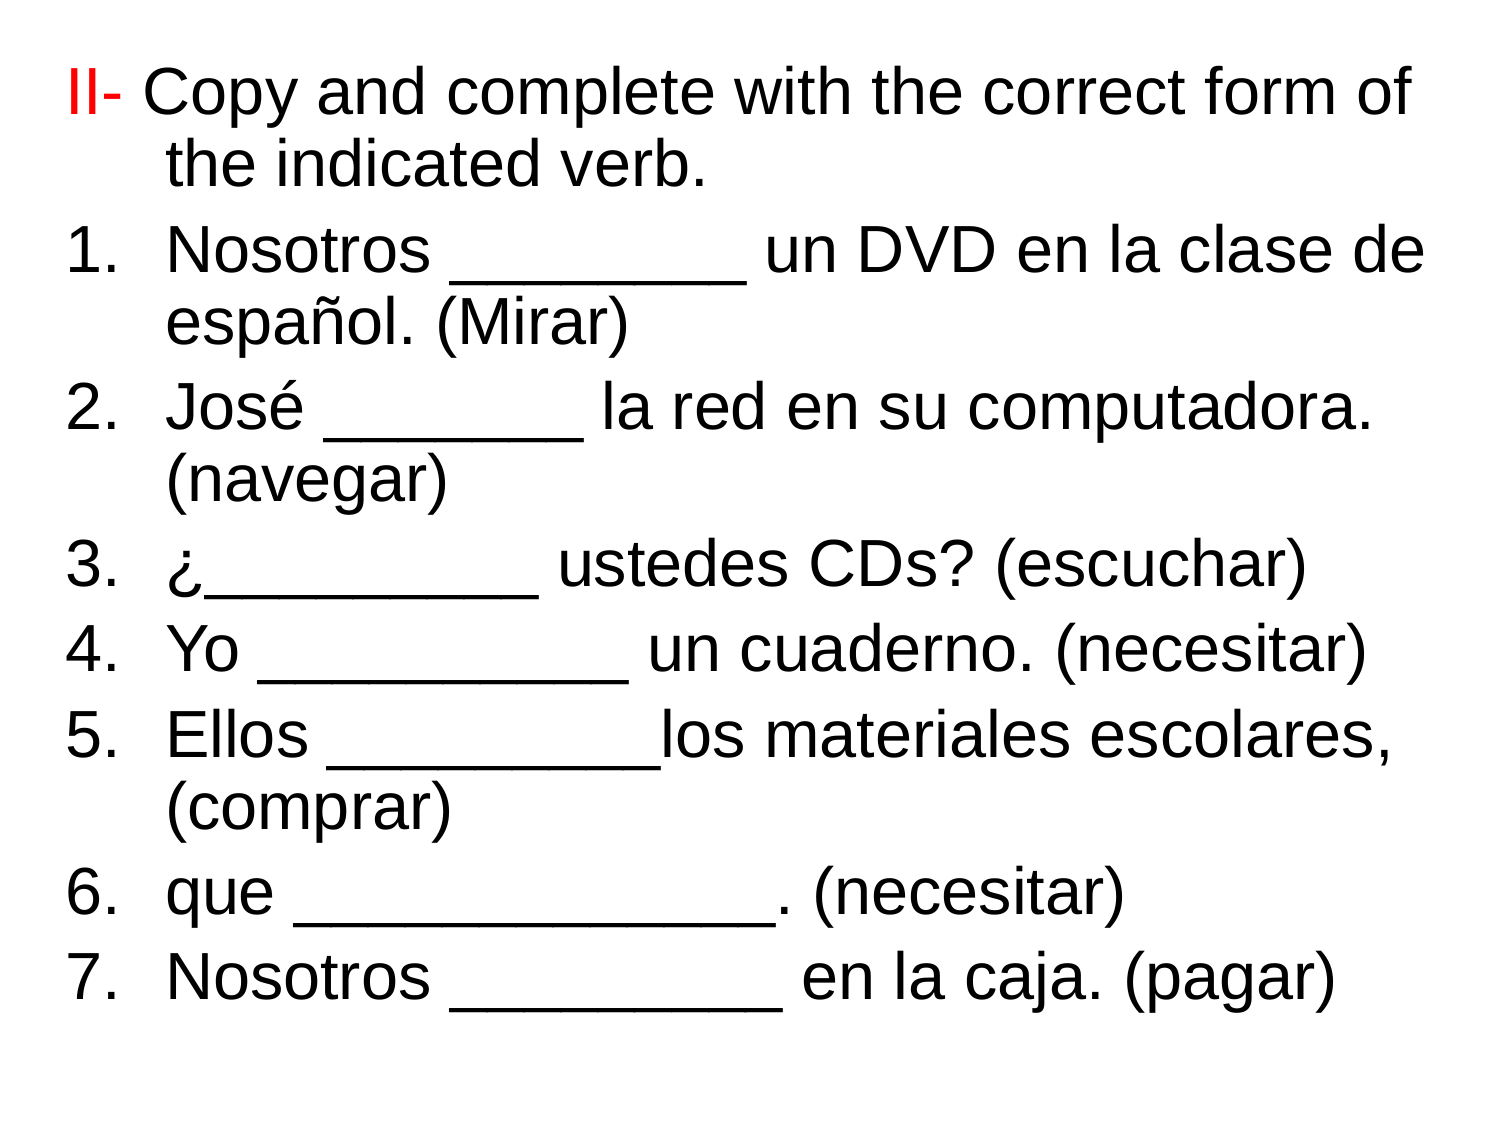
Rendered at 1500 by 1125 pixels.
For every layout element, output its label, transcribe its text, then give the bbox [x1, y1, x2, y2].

text_box II- Copy and complete with the correct form of the indicated verb. Nosotros ________ un DVD en la clase de español. (Mirar) José _______ la red en su computadora. (navegar) ¿_________ ustedes CDs? (escuchar) Yo __________ un cuaderno. (necesitar) Ellos _________los materiales escolares, (comprar) que _____________. (necesitar) Nosotros _________ en la caja. (pagar) [49, 49, 1463, 1088]
